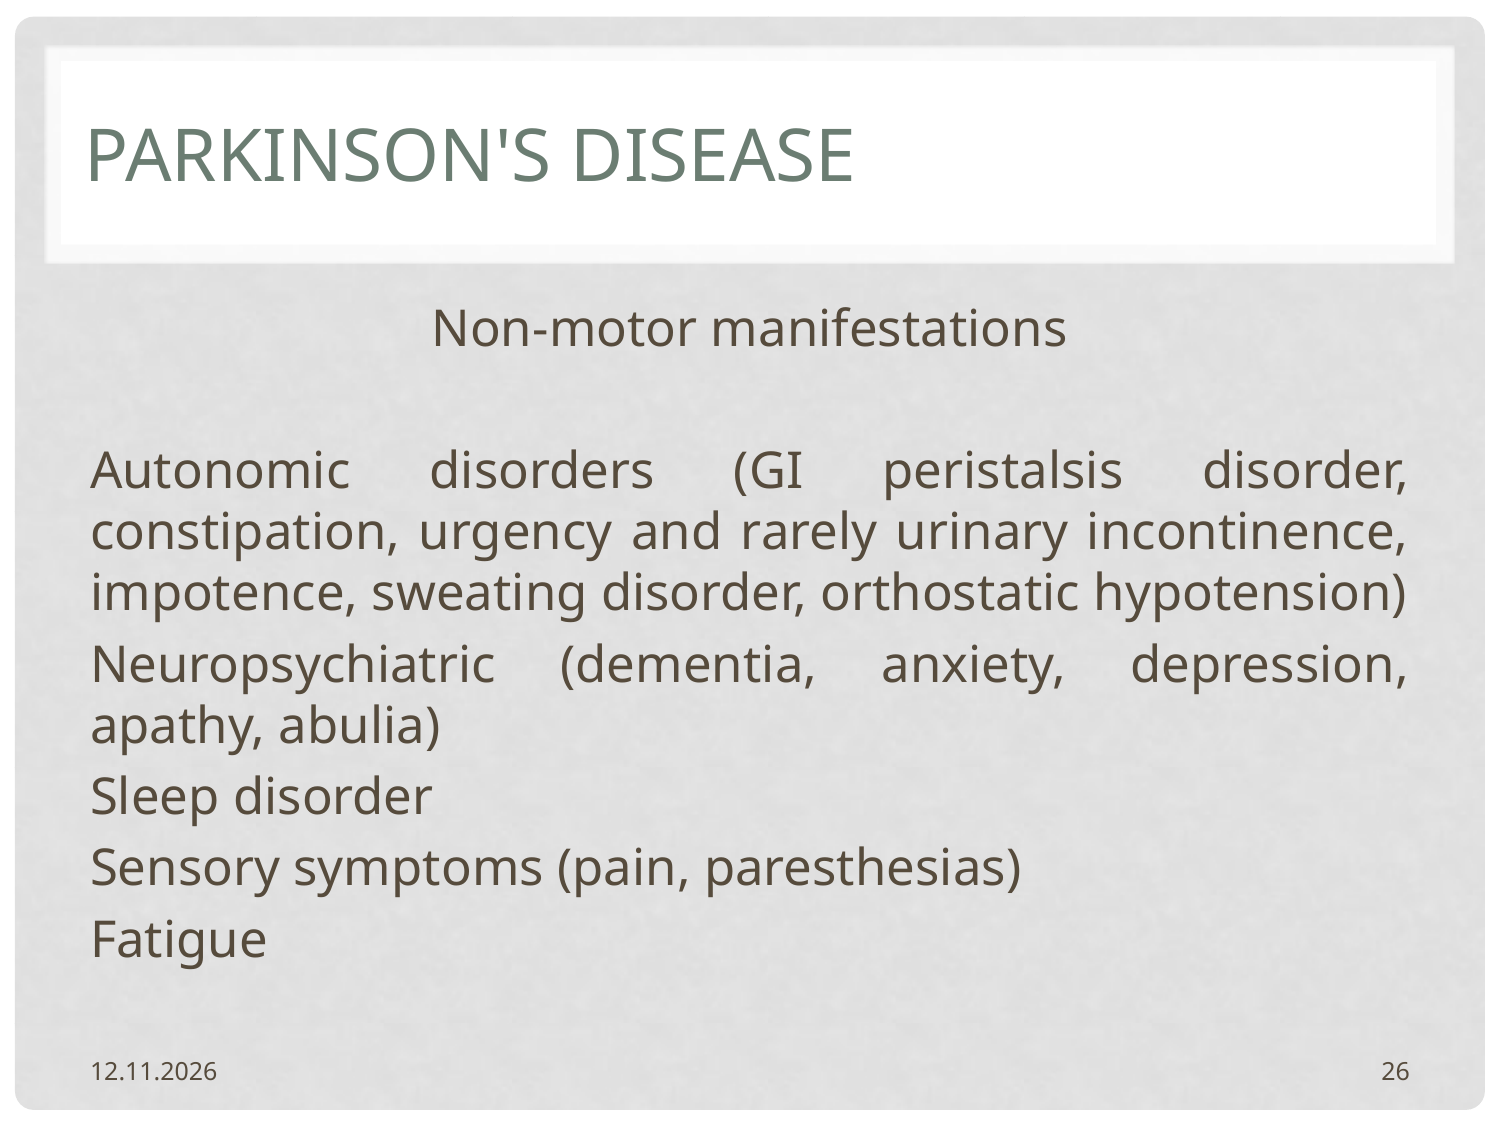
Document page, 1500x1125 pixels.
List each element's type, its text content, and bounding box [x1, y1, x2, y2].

slide_number 26 [1074, 1042, 1425, 1103]
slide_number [75, 1042, 425, 1103]
list Non-motor manifestations Autonomic disorders (GI peristalsis disorder, constipation, urgency and rarely urinary incontinence, impotence, sweating disorder, orthostatic hypotension) Neuropsychiatric (dementia, anxiety, depression, apathy, abulia) Sleep disorder Sensory symptoms (pain, paresthesias) Fatigue [75, 287, 1425, 1005]
title PARKINSON'S DISEASE [69, 66, 1425, 238]
